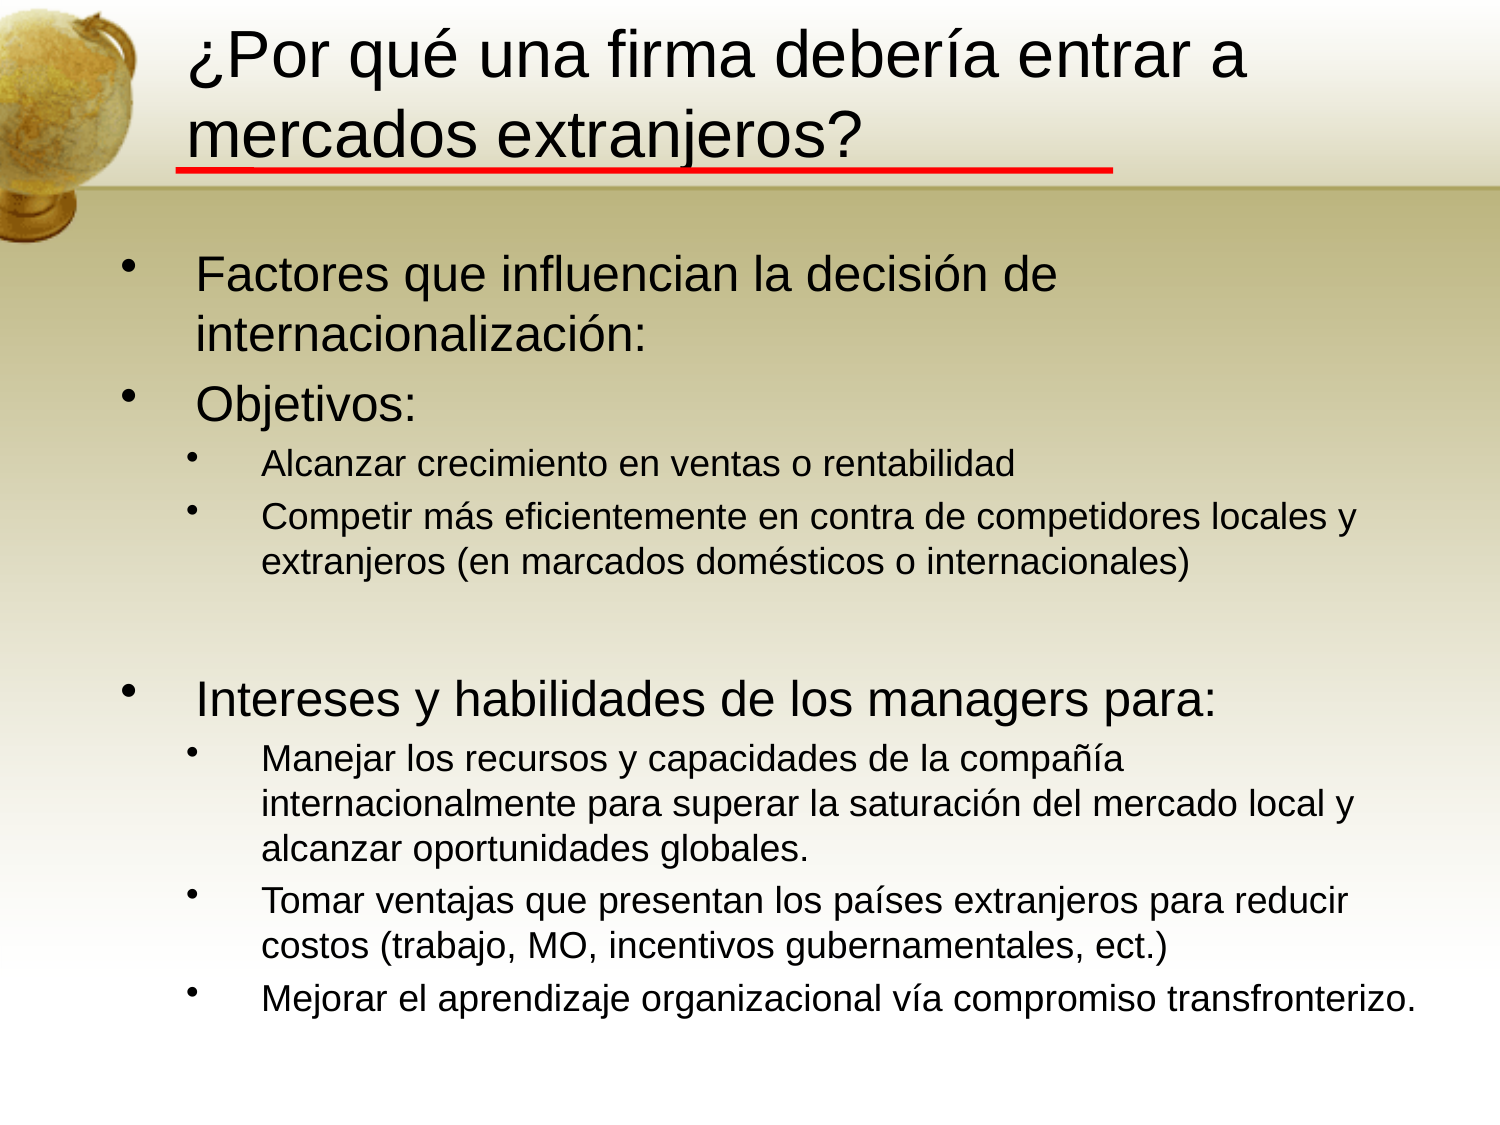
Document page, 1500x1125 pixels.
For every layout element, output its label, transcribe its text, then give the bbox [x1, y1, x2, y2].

picture [0, 0, 1500, 1125]
list Factores que influencian la decisión de internacionalización: Objetivos: Alcanzar crecimiento en ventas o rentabilidad Competir más eficientemente en contra de competidores locales y extranjeros (en marcados domésticos o internacionales) Intereses y habilidades de los managers para: Manejar los recursos y capacidades de la compañía internacionalmente para superar la saturación del mercado local y alcanzar oportunidades globales. Tomar ventajas que presentan los países extranjeros para reducir costos (trabajo, MO, incentivos gubernamentales, ect.) Mejorar el aprendizaje organizacional vía compromiso transfronterizo. [105, 234, 1454, 1091]
title ¿Por qué una firma debería entrar a mercados extranjeros? [170, 36, 1436, 179]
